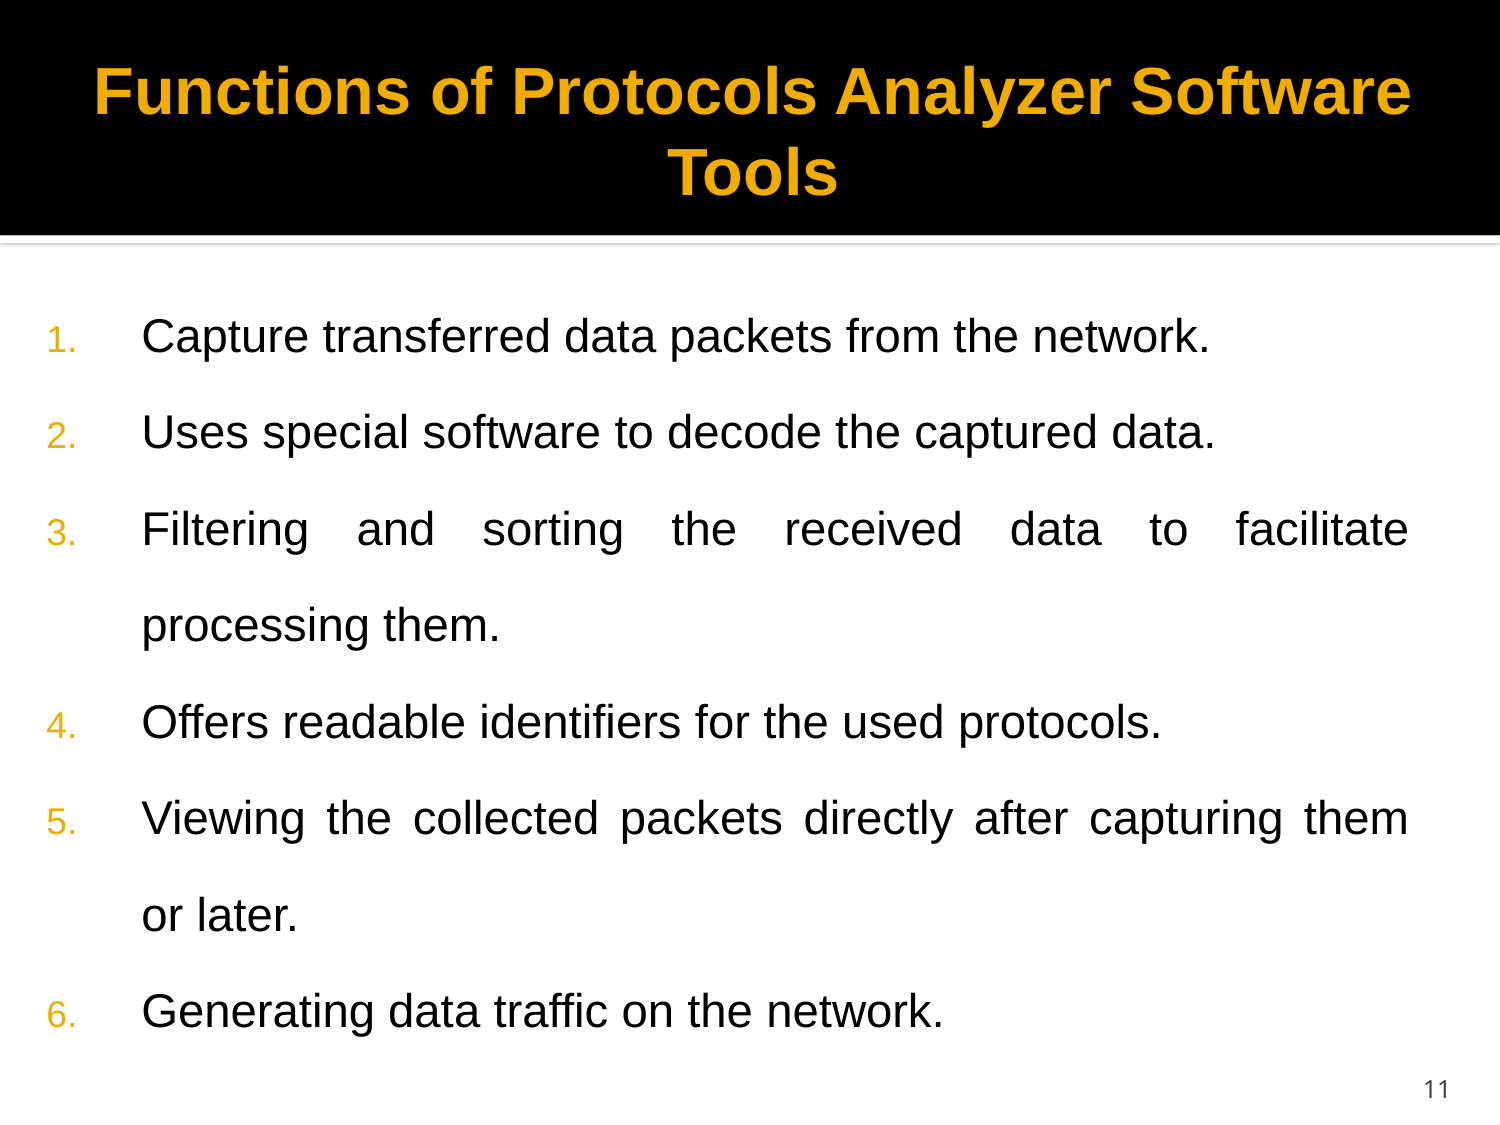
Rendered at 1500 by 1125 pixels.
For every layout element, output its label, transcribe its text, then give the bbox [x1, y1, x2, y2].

title Functions of Protocols Analyzer Software Tools [75, 25, 1425, 231]
list Capture transferred data packets from the network. Uses special software to decode the captured data. Filtering and sorting the received data to facilitate processing them. Offers readable identifiers for the used protocols. Viewing the collected packets directly after capturing them or later. Generating data traffic on the network. [37, 249, 1425, 1050]
slide_number 11 [1345, 1062, 1467, 1108]
